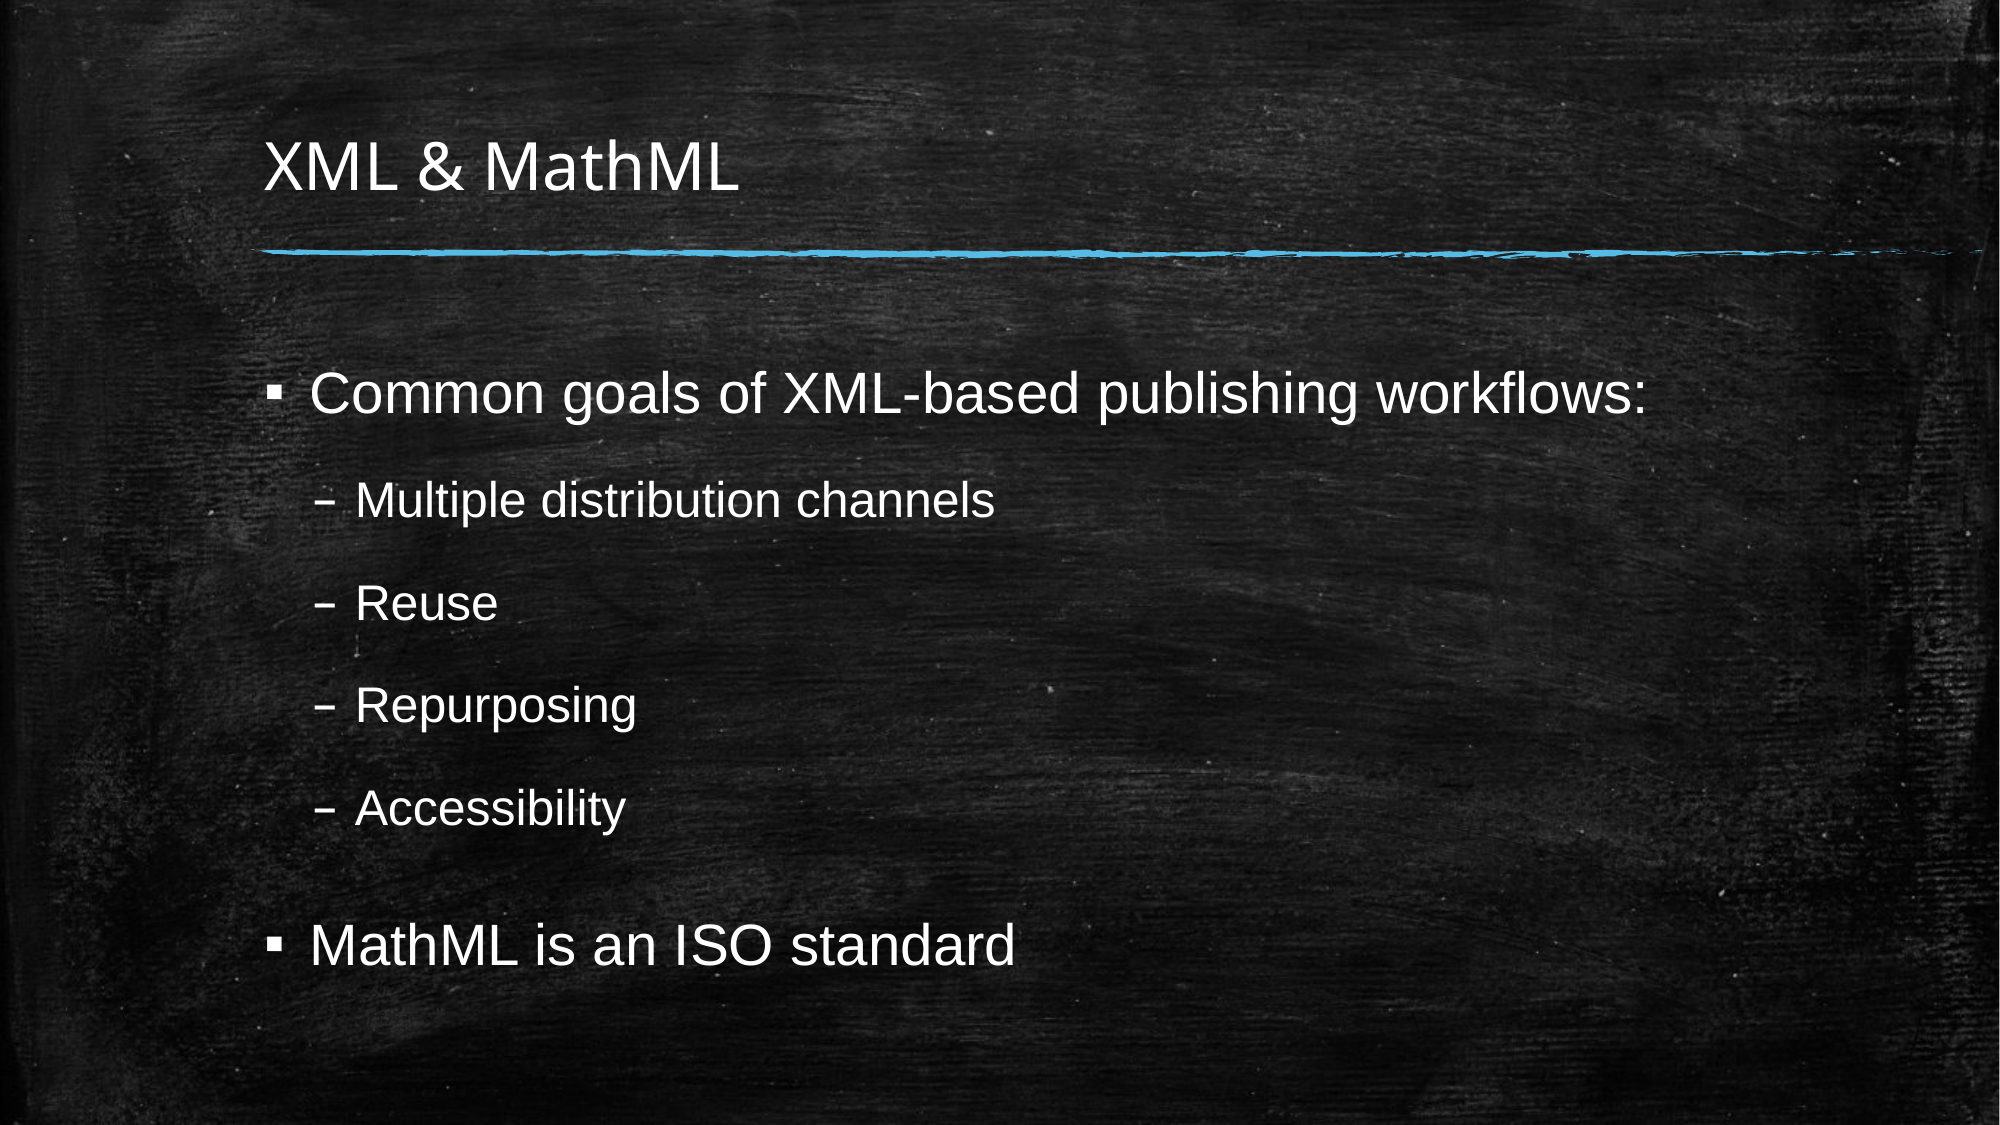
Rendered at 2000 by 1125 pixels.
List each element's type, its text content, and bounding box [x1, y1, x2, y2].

list Common goals of XML-based publishing workflows: Multiple distribution channels Reuse Repurposing Accessibility MathML is an ISO standard [249, 312, 1750, 1013]
title XML & MathML [249, 45, 1750, 213]
